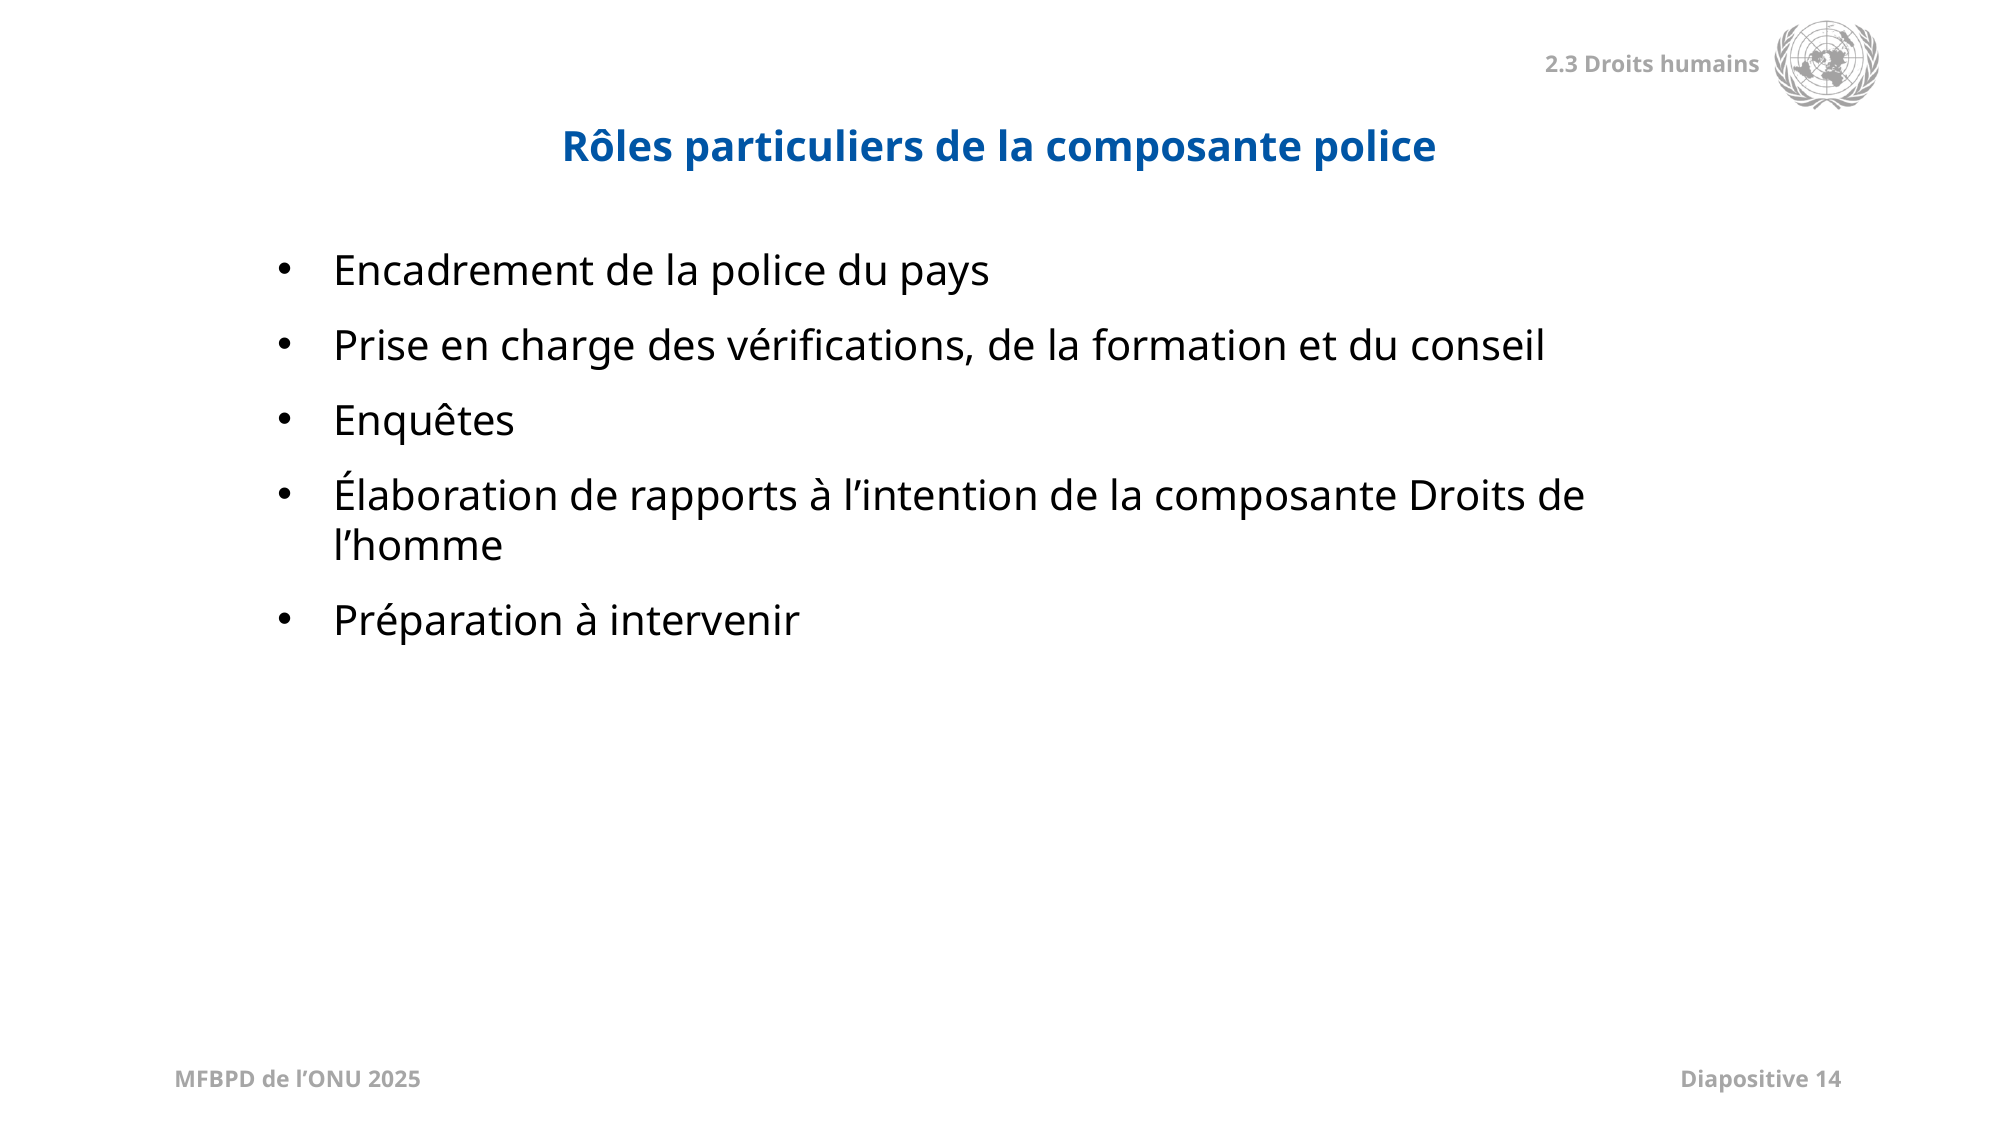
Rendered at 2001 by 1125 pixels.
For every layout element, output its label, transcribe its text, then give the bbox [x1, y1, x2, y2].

text_box Encadrement de la police du pays Prise en charge des vérifications, de la formation et du conseil Enquêtes Élaboration de rapports à l’intention de la composante Droits de l’homme Préparation à intervenir [262, 235, 1739, 727]
text_box Rôles particuliers de la composante police [203, 112, 1796, 178]
